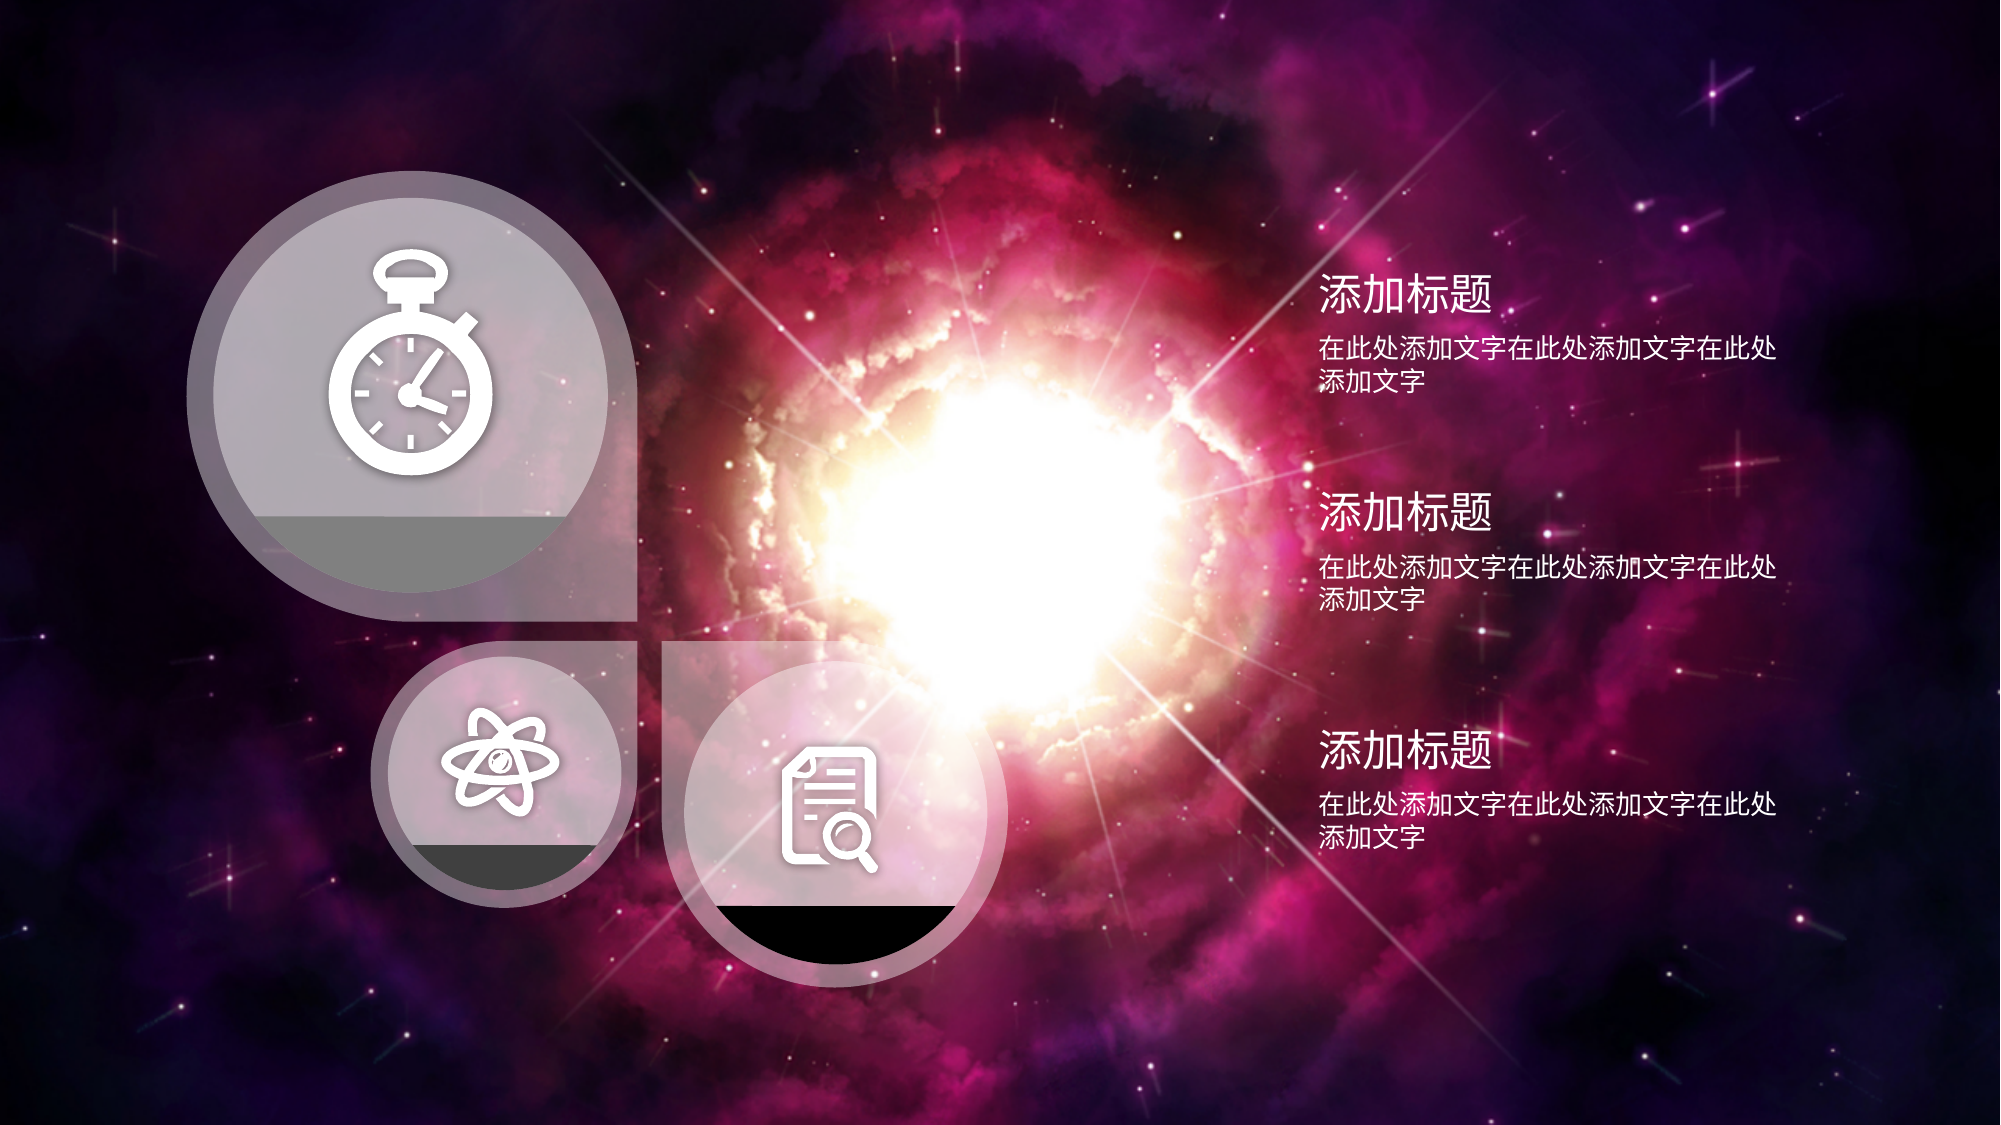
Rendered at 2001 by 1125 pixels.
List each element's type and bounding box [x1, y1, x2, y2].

text_box [370, 640, 638, 908]
text_box [661, 640, 1008, 988]
text_box [186, 170, 638, 622]
text_box [1307, 261, 1792, 882]
picture [0, 0, 2000, 1125]
